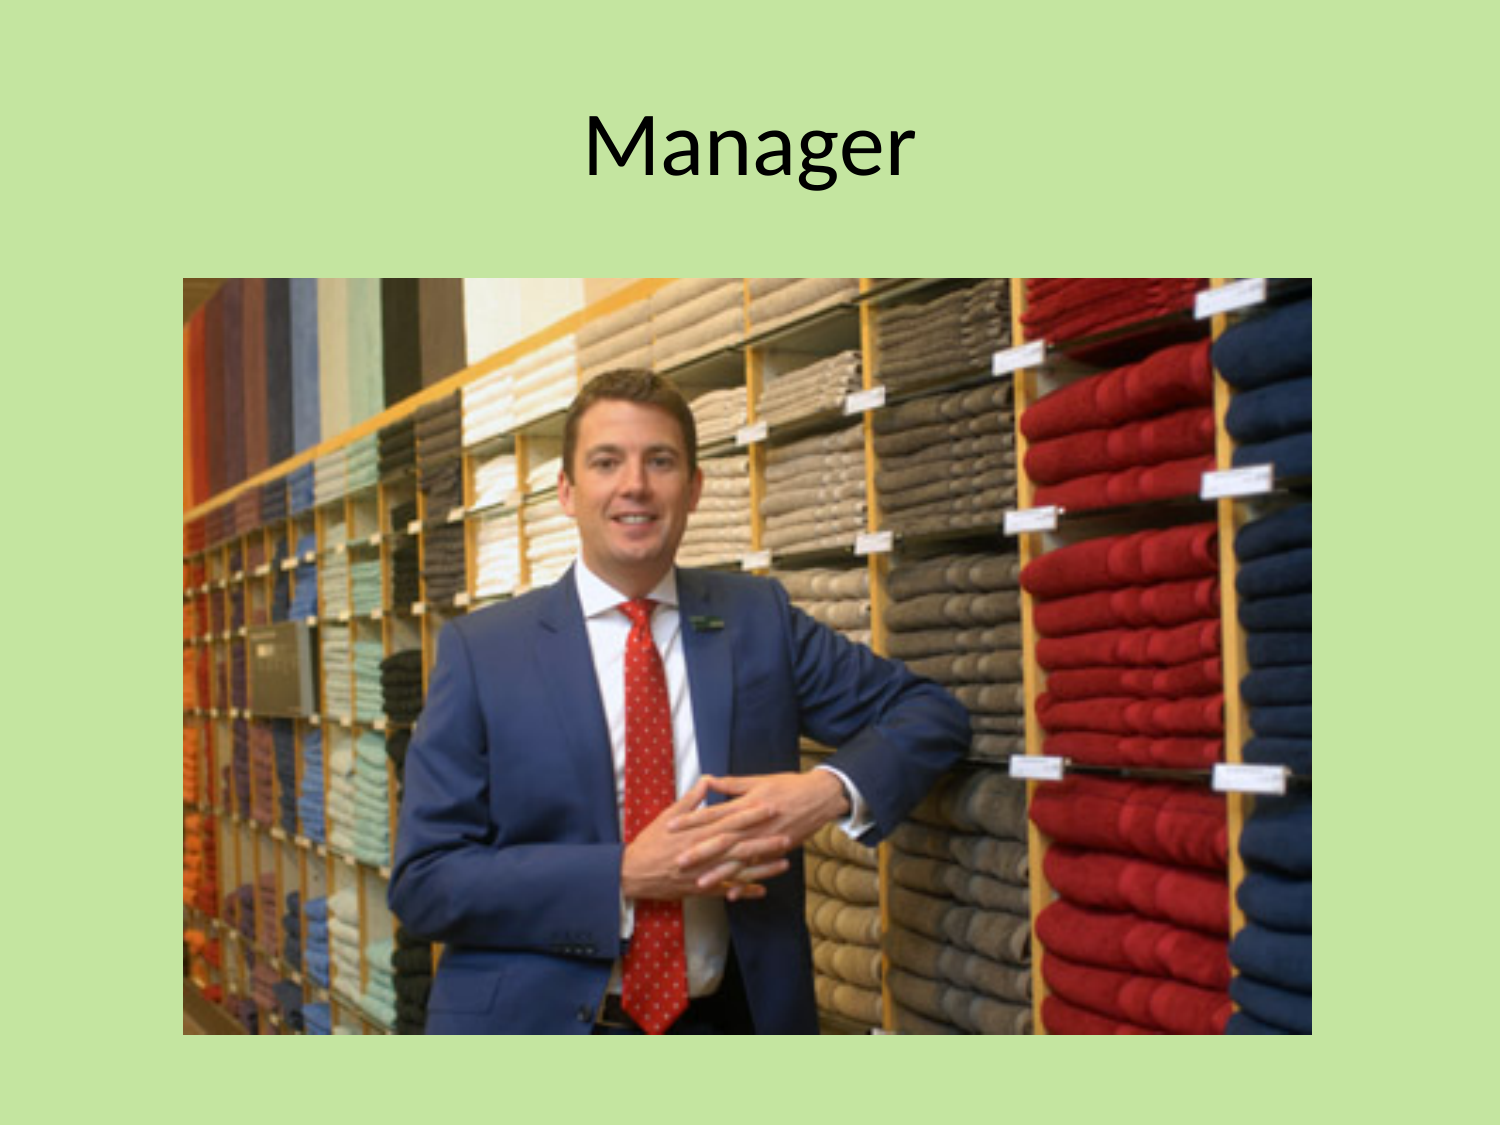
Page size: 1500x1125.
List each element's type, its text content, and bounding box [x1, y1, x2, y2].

title Manager [75, 45, 1425, 233]
picture [182, 278, 1312, 1036]
